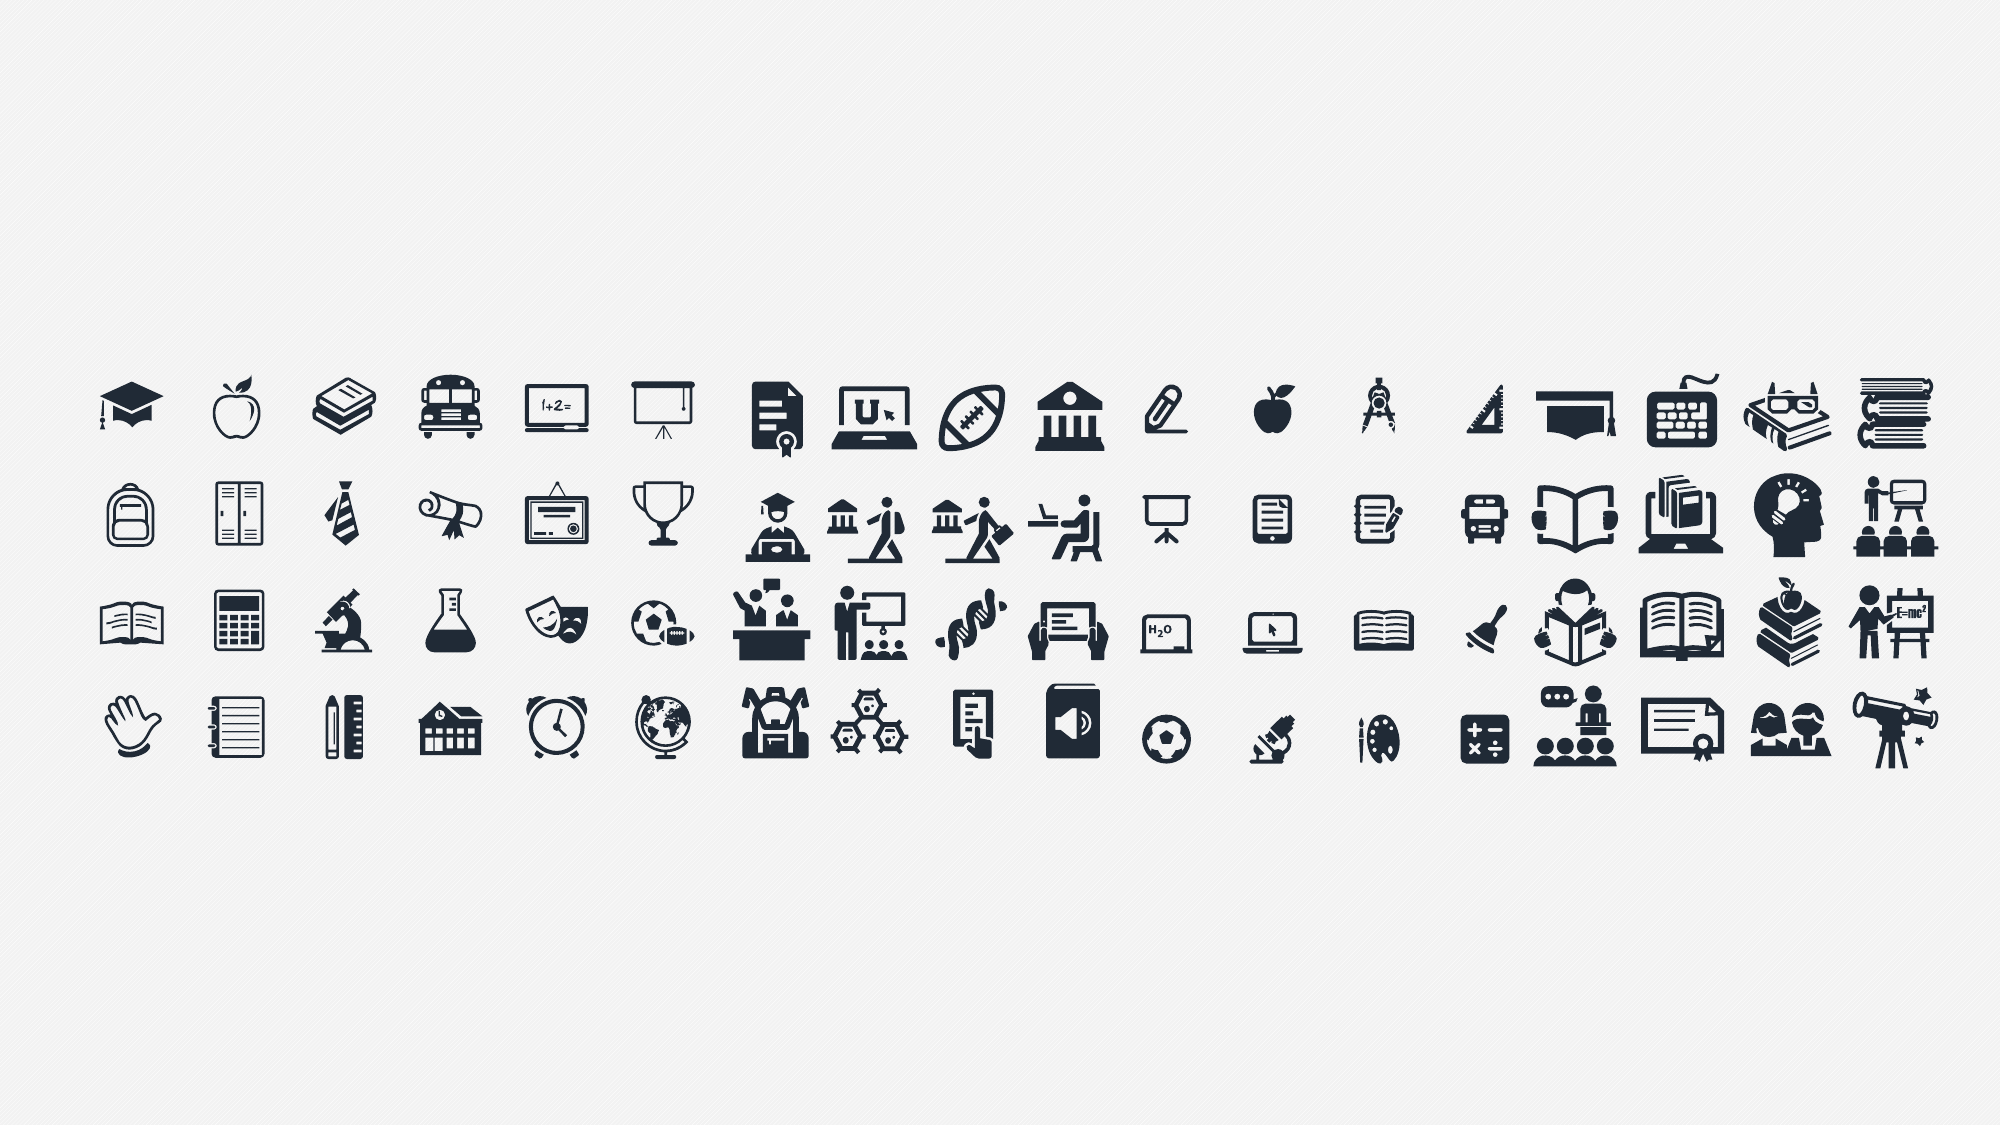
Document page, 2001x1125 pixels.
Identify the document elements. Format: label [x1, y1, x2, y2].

text_box [631, 381, 695, 439]
text_box [830, 687, 909, 755]
text_box [315, 588, 373, 653]
text_box [113, 404, 152, 428]
text_box [635, 695, 691, 760]
text_box [879, 640, 889, 650]
text_box [827, 515, 859, 534]
text_box [760, 492, 795, 523]
text_box [953, 689, 994, 759]
text_box [689, 630, 695, 642]
text_box [215, 481, 264, 546]
text_box [948, 588, 996, 661]
text_box [847, 510, 903, 564]
text_box [99, 381, 164, 411]
text_box [1051, 626, 1078, 631]
text_box [932, 499, 962, 513]
text_box [1035, 415, 1105, 451]
text_box [963, 512, 979, 526]
text_box [894, 511, 905, 535]
text_box [1530, 373, 1939, 769]
text_box [883, 409, 895, 422]
text_box [885, 737, 892, 744]
text_box [631, 600, 677, 646]
text_box [99, 601, 164, 645]
text_box [860, 651, 908, 660]
text_box [834, 602, 871, 660]
text_box [1087, 621, 1109, 661]
text_box [418, 701, 483, 756]
text_box [998, 601, 1008, 612]
text_box [760, 505, 764, 515]
text_box [842, 737, 849, 744]
text_box [749, 589, 763, 602]
text_box [324, 497, 339, 522]
text_box [978, 496, 990, 508]
text_box [1078, 494, 1091, 507]
text_box [751, 381, 803, 450]
text_box [780, 594, 794, 608]
text_box [667, 626, 687, 646]
text_box [339, 481, 353, 490]
text_box [424, 432, 432, 439]
text_box [864, 705, 870, 713]
text_box [1051, 510, 1090, 560]
text_box [938, 384, 1006, 452]
text_box [884, 728, 896, 732]
text_box [894, 640, 904, 650]
text_box [104, 695, 162, 758]
text_box [632, 481, 694, 546]
text_box [839, 386, 910, 426]
text_box [776, 610, 798, 627]
text_box [524, 481, 589, 545]
text_box [1038, 503, 1058, 520]
text_box [1028, 521, 1059, 527]
text_box [1046, 683, 1100, 759]
text_box [733, 591, 766, 627]
text_box [425, 588, 476, 653]
text_box [862, 592, 906, 636]
text_box [526, 696, 588, 759]
text_box [828, 499, 858, 513]
text_box [842, 728, 853, 732]
text_box [733, 630, 811, 661]
text_box [1027, 621, 1049, 661]
text_box [332, 492, 359, 546]
text_box [840, 585, 855, 600]
text_box [945, 510, 1014, 564]
text_box [763, 578, 781, 594]
text_box [524, 384, 589, 427]
text_box [325, 695, 339, 760]
text_box [745, 526, 811, 562]
text_box [525, 595, 588, 644]
text_box [866, 512, 882, 526]
text_box [466, 432, 475, 439]
text_box [212, 374, 261, 439]
text_box [831, 431, 918, 450]
text_box [779, 433, 795, 458]
text_box [99, 400, 106, 430]
text_box [1051, 613, 1073, 618]
text_box [106, 482, 155, 547]
text_box [1040, 602, 1096, 628]
text_box [931, 515, 963, 534]
text_box [1140, 377, 1510, 769]
text_box [418, 374, 483, 431]
text_box [854, 399, 880, 425]
text_box [881, 496, 893, 508]
text_box [1048, 634, 1088, 641]
text_box [214, 589, 265, 652]
text_box [1070, 512, 1103, 562]
text_box [344, 695, 363, 760]
text_box [524, 428, 589, 433]
text_box [935, 637, 945, 648]
text_box [207, 696, 265, 758]
text_box [864, 640, 874, 650]
text_box [1051, 620, 1067, 624]
text_box [863, 697, 874, 701]
text_box [741, 687, 810, 759]
text_box [418, 490, 483, 541]
text_box [312, 377, 377, 435]
text_box [1037, 381, 1103, 410]
text_box [960, 406, 984, 430]
